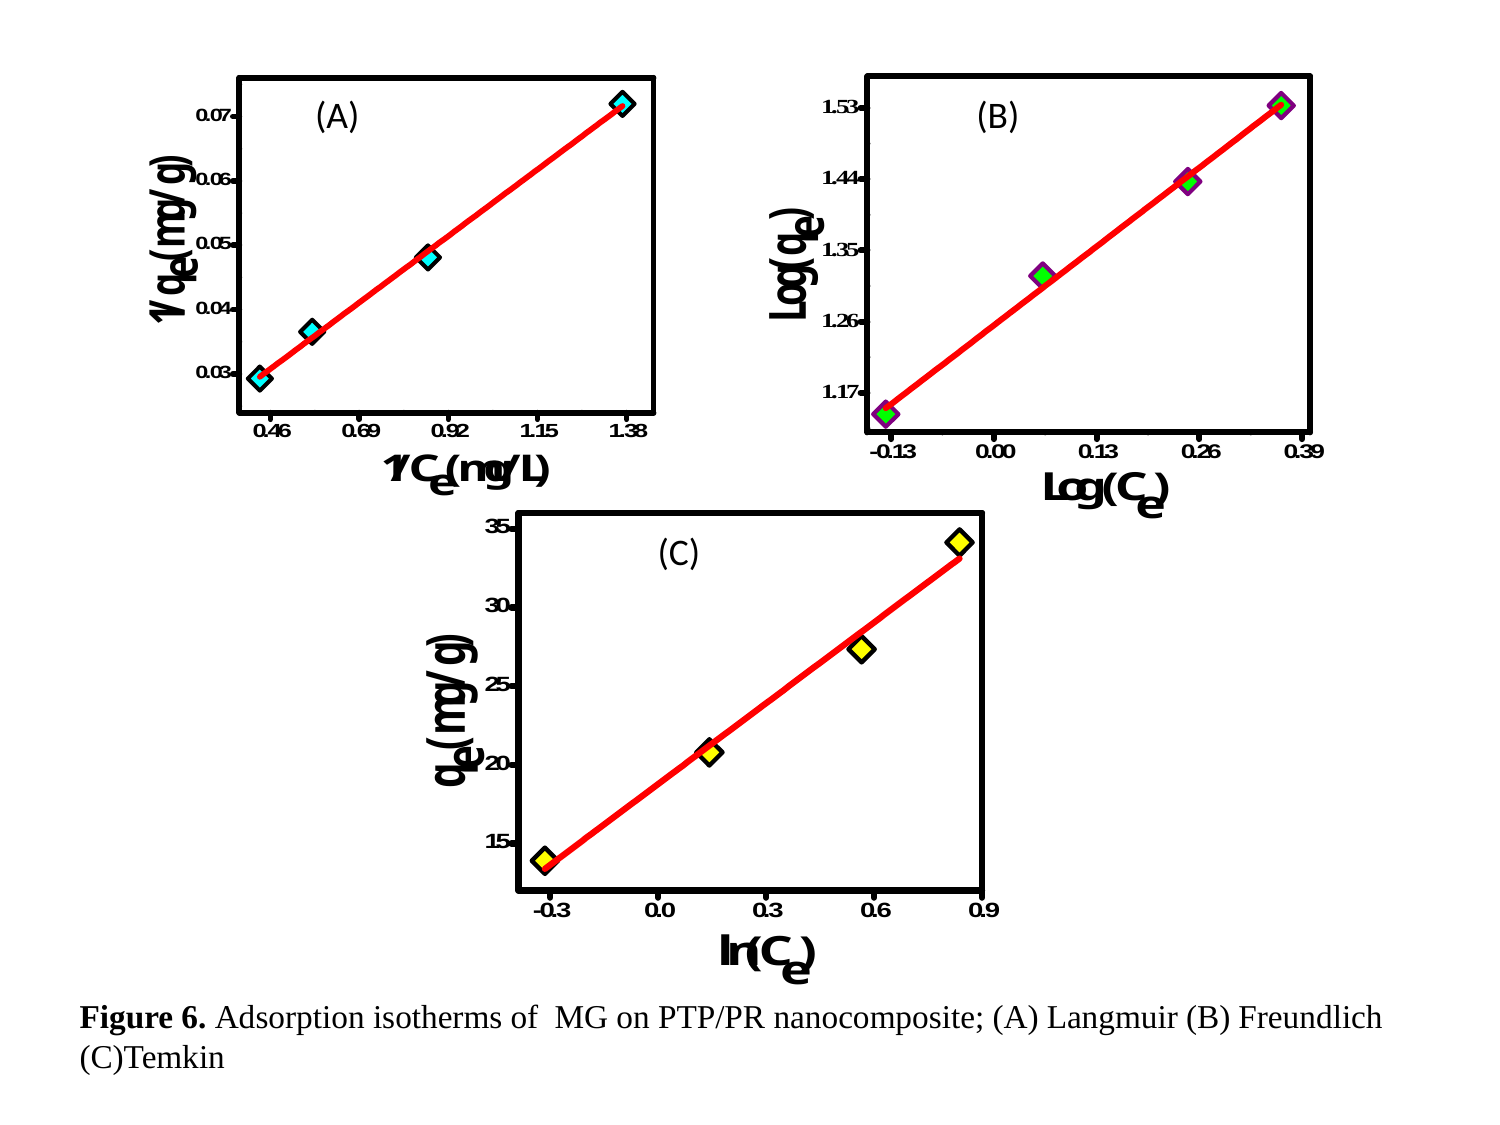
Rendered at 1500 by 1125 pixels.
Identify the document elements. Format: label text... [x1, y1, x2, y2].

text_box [778, 54, 1405, 531]
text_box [376, 491, 1083, 988]
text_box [123, 42, 774, 500]
text_box Figure 6. Adsorption isotherms of MG on PTP/PR nanocomposite; (A) Langmuir (B) Freundlich (C)Temkin [64, 988, 1430, 1083]
